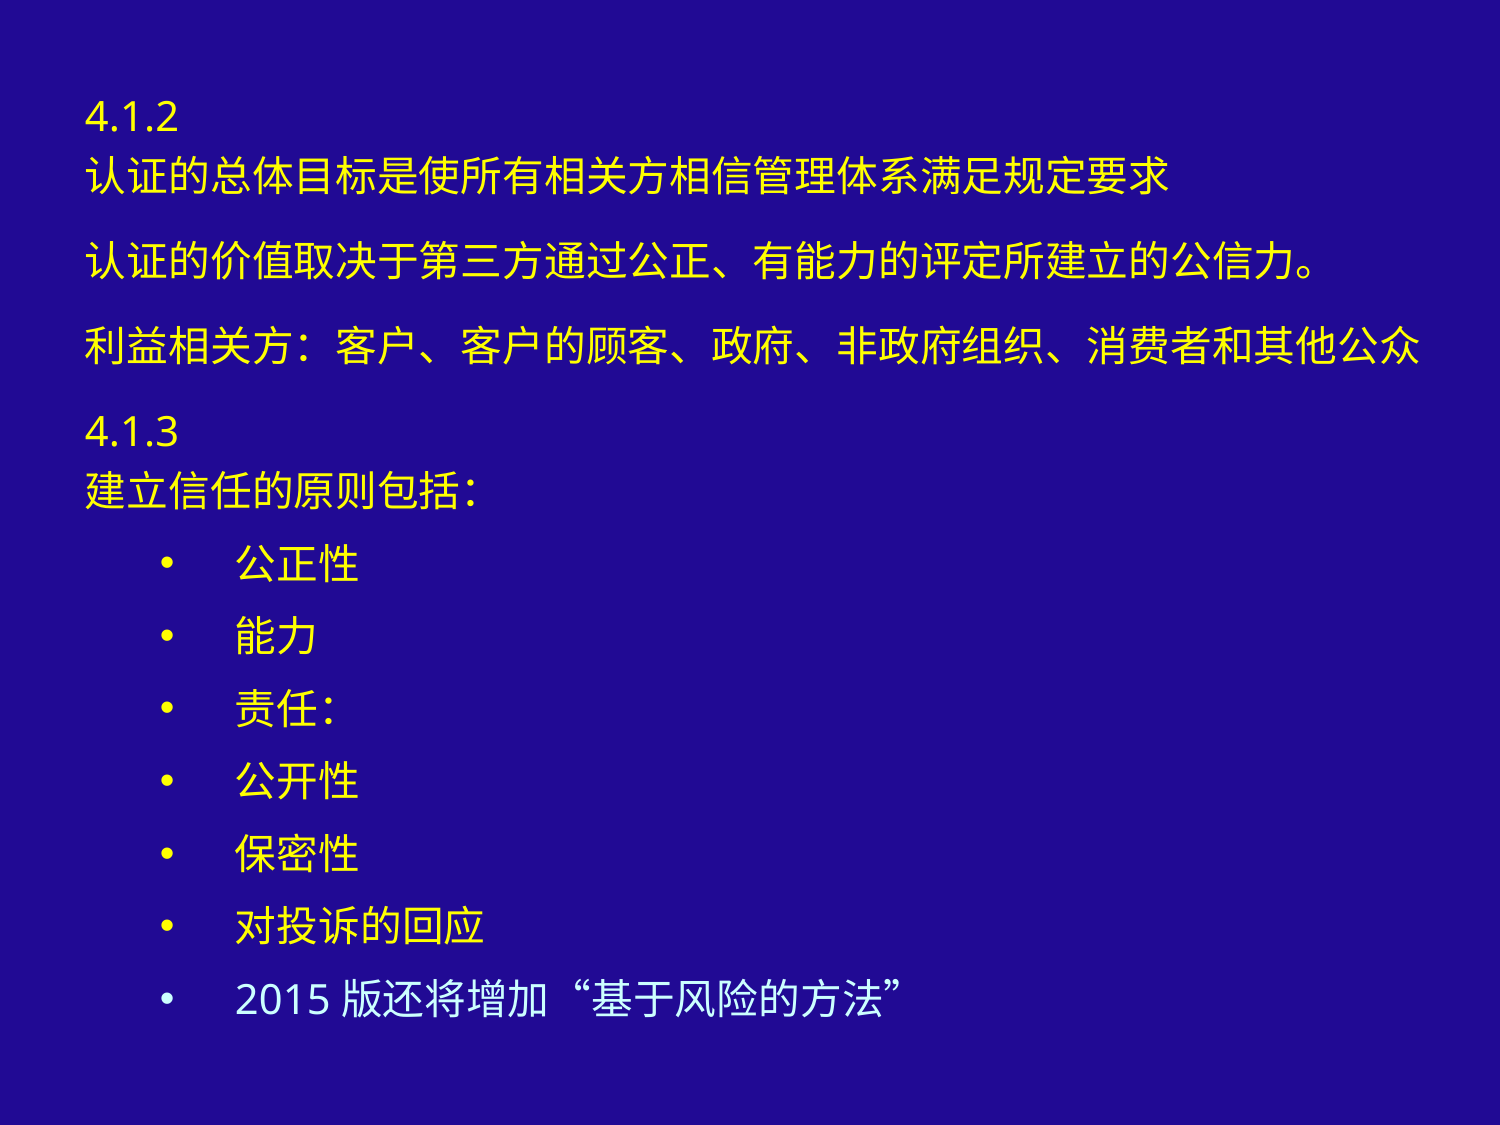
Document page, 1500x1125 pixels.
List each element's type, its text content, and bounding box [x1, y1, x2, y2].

text_box 4.1.2 认证的总体目标是使所有相关方相信管理体系满足规定要求 认证的价值取决于第三方通过公正、有能力的评定所建立的公信力。 利益相关方：客户、客户的顾客、政府、非政府组织、消费者和其他公众 4.1.3 建立信任的原则包括： 公正性 能力 责任： 公开性 保密性 对投诉的回应 2015版还将增加“基于风险的方法” [70, 72, 1454, 1091]
